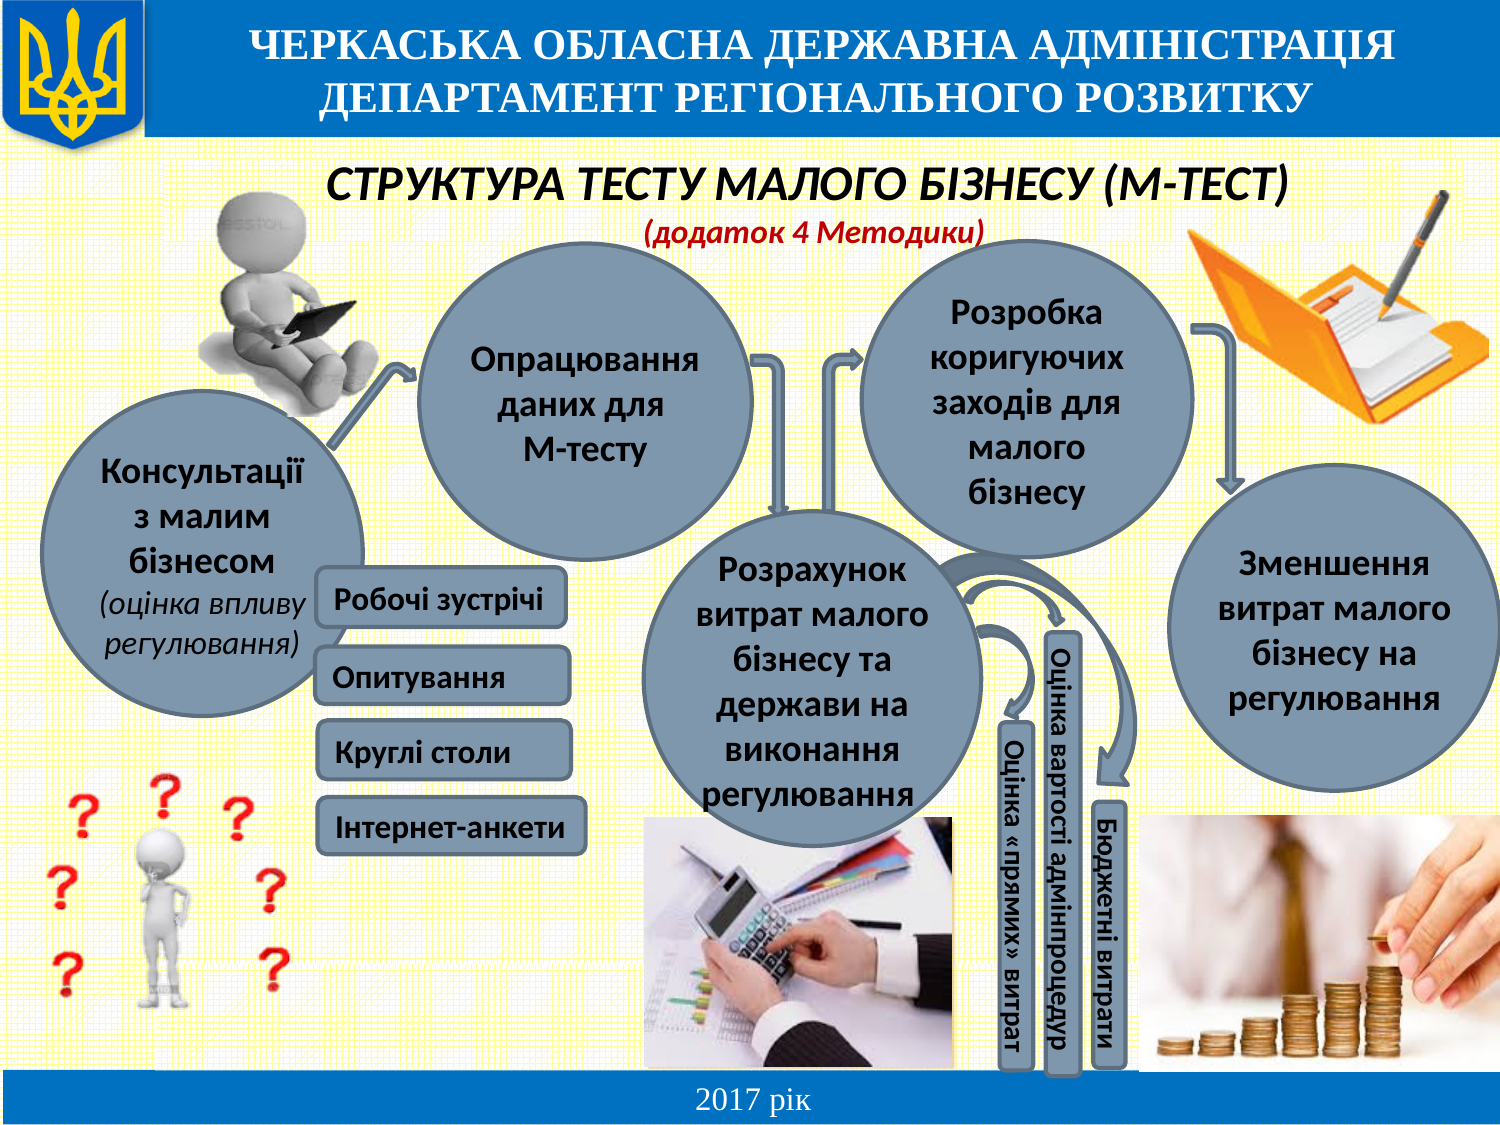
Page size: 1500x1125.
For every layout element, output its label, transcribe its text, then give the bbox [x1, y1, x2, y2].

picture [1139, 815, 1500, 1072]
text_box Розробка коригуючих заходів для малого бізнесу [859, 238, 1191, 560]
text_box Опитування [312, 644, 572, 707]
text_box [821, 348, 864, 510]
picture [164, 184, 442, 418]
text_box [962, 579, 1066, 628]
text_box [956, 964, 999, 1071]
list 2017 рік [3, 1069, 1500, 1125]
text_box Розрахунок витрат малого бізнесу та держави на виконання регулювання [641, 509, 984, 816]
text_box Опрацювання даних для М-тесту [419, 241, 754, 562]
text_box СТРУКТУРА ТЕСТУ МАЛОГО БІЗНЕСУ (М-ТЕСТ) (додаток 4 Методики) [164, 159, 1464, 242]
text_box Зменшення витрат малого бізнесу на регулювання [1167, 462, 1500, 793]
text_box Інтернет-анкети [378, 794, 588, 857]
text_box [1215, 433, 1246, 495]
text_box Оцінка «прямих» витрат [997, 720, 1036, 1073]
text_box [938, 552, 1138, 787]
picture [1186, 190, 1489, 425]
picture [0, 0, 145, 151]
text_box Робочі зустрічі [314, 565, 568, 630]
picture [643, 817, 952, 1067]
text_box [325, 426, 355, 452]
title ЧЕРКАСЬКА ОБЛАСНА ДЕРЖАВНА АДМІНІСТРАЦІЯ ДЕПАРТАМЕНТ РЕГІОНАЛЬНОГО РОЗВИТКУ [151, 0, 1500, 138]
text_box Консультації з малим бізнесом (оцінка впливу регулювання) [39, 394, 365, 719]
text_box Бюджетні витрати [1091, 799, 1128, 1070]
text_box [749, 353, 790, 513]
picture [3, 745, 374, 1012]
text_box [1083, 964, 1134, 1071]
text_box [155, 964, 639, 1071]
text_box Круглі столи [315, 718, 574, 782]
text_box Оцінка вартості адмінпроцедур [1043, 630, 1083, 1079]
text_box [1033, 964, 1043, 1071]
text_box [975, 624, 1035, 721]
